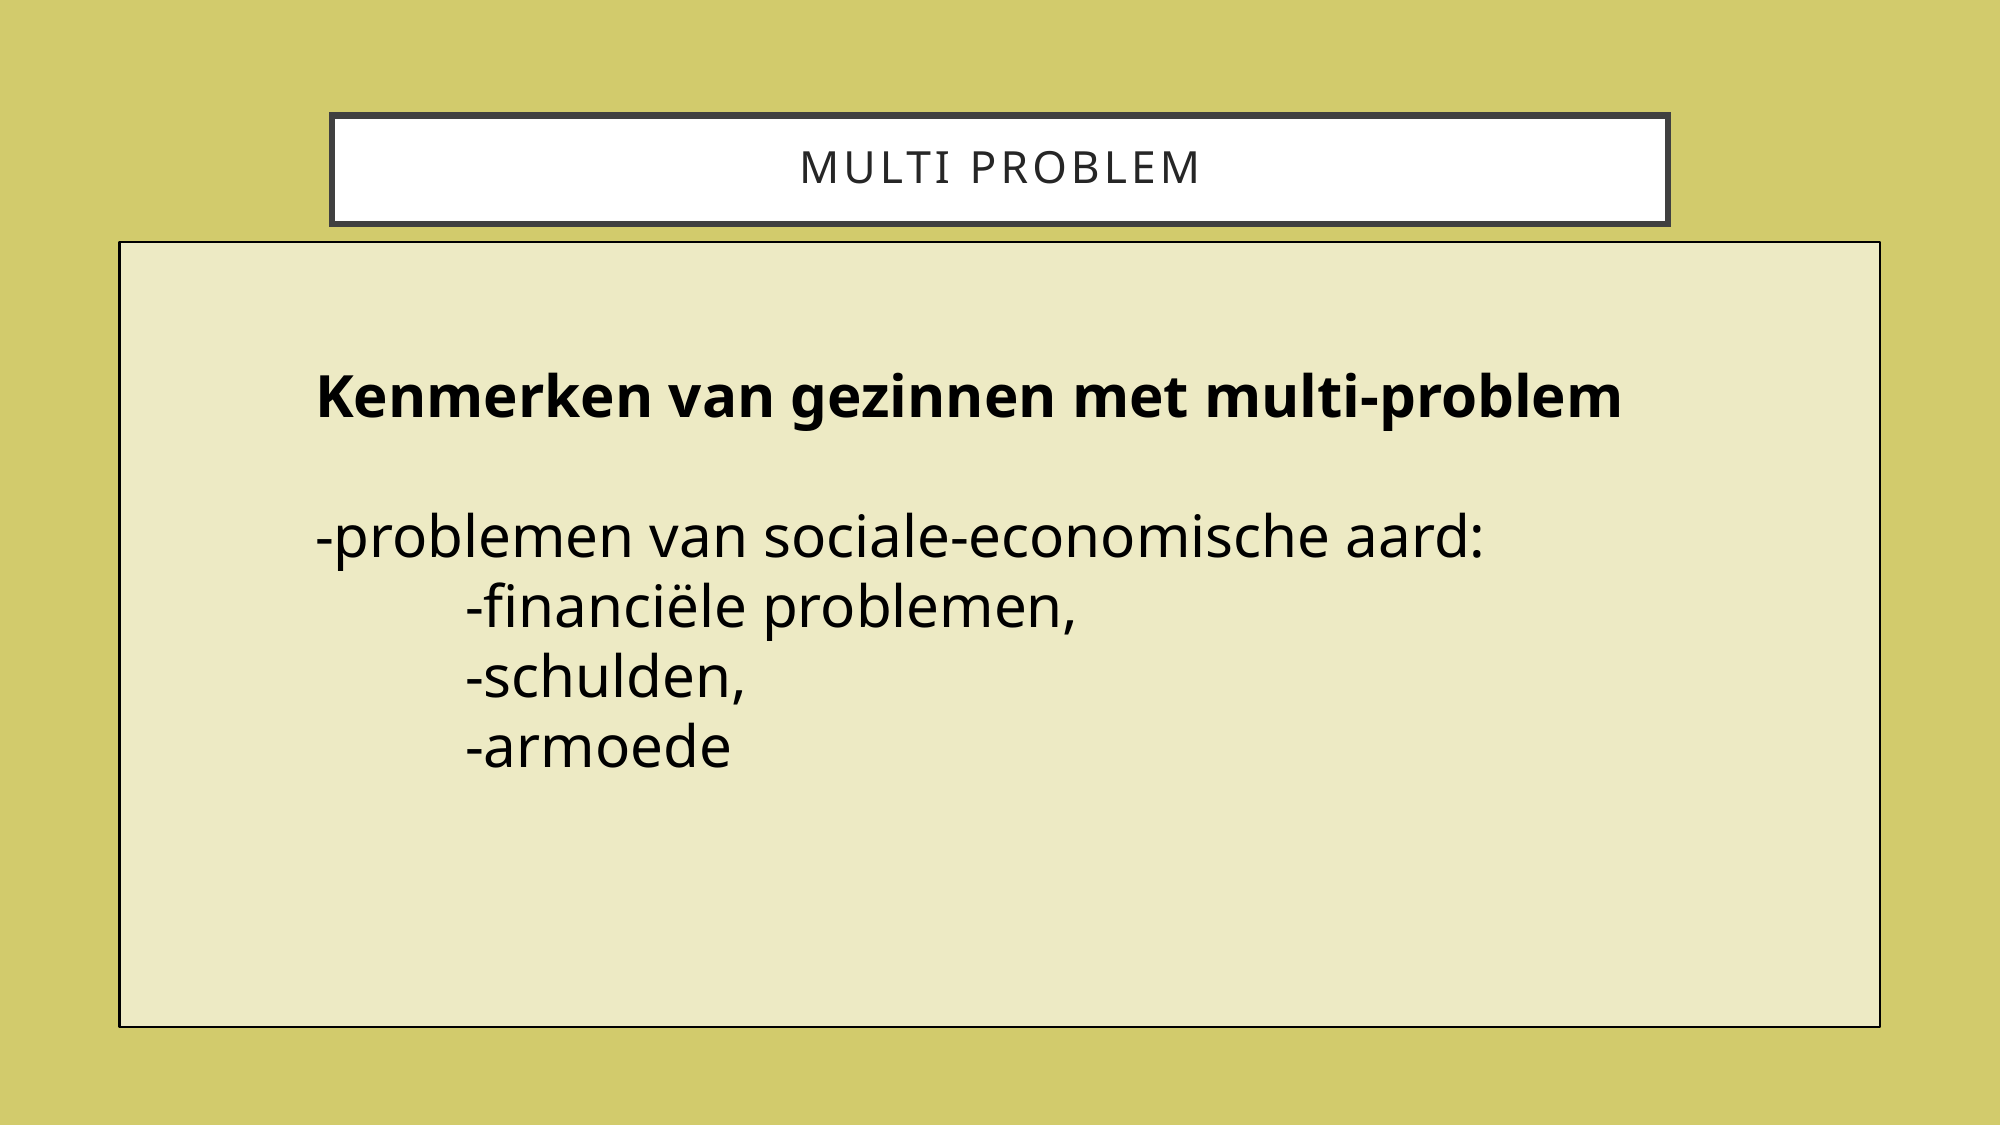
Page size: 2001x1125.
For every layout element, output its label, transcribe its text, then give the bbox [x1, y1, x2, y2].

text_box Kenmerken van gezinnen met multi-problem -problemen van sociale-economische aard: -financiële problemen, -schulden, -armoede [300, 352, 1881, 927]
title Multi problem [329, 112, 1671, 227]
text_box [118, 241, 1881, 1028]
